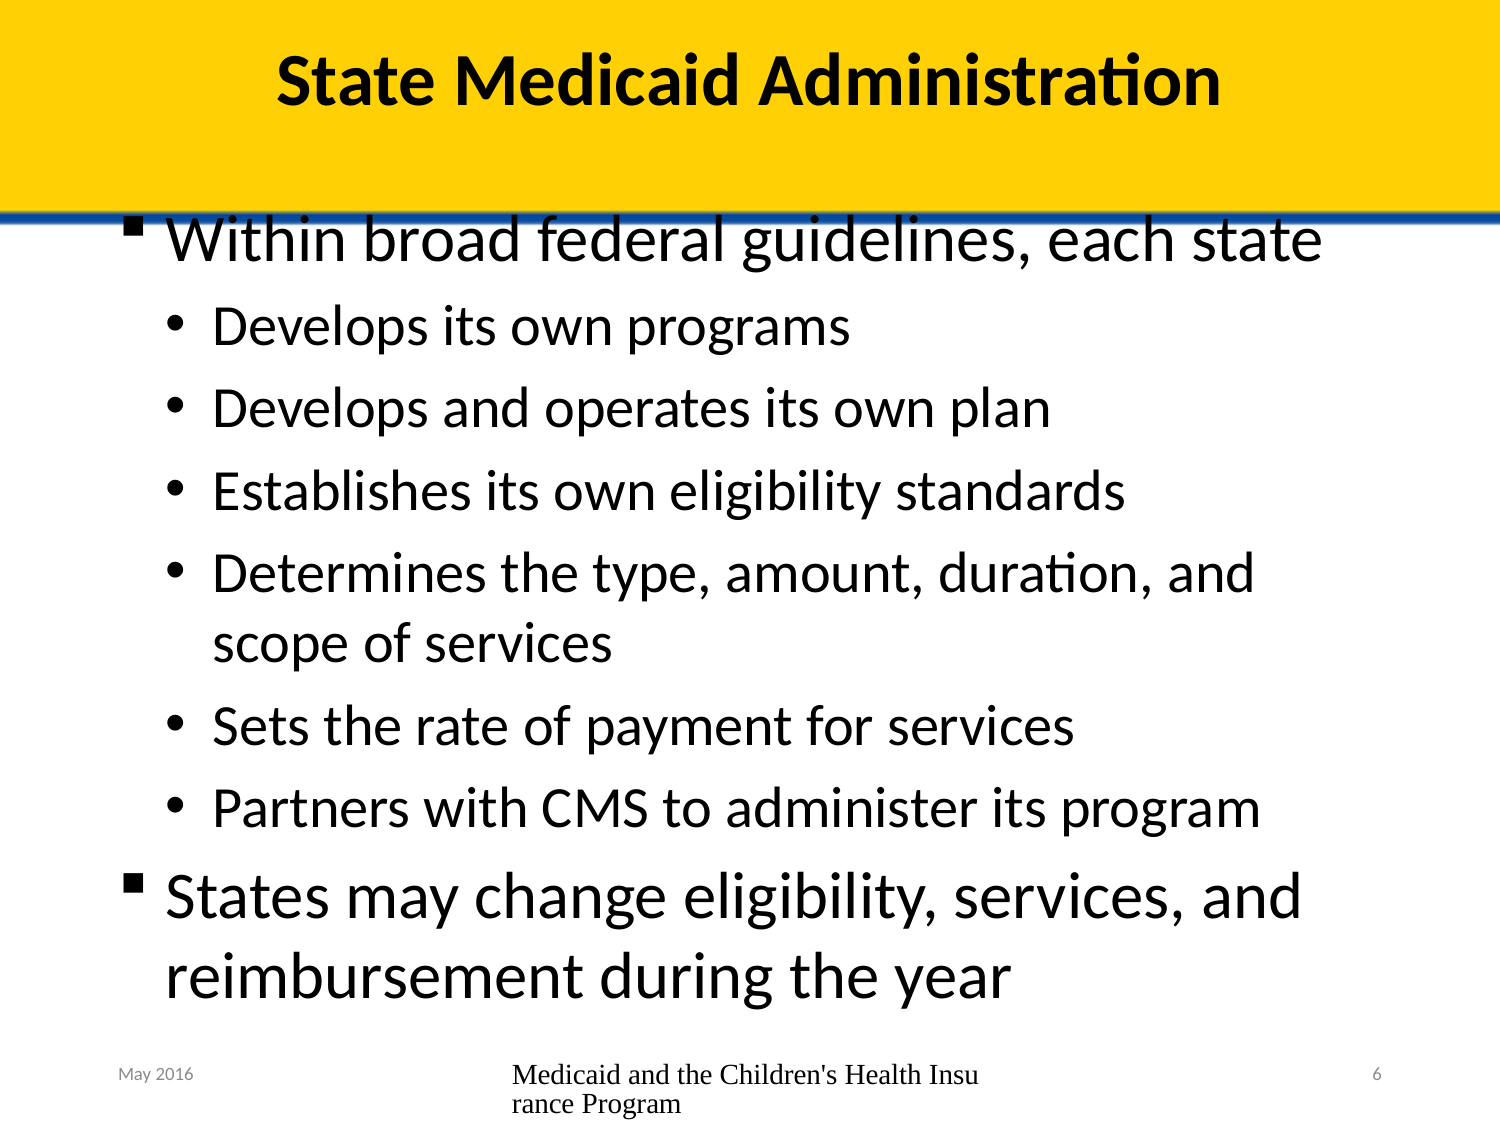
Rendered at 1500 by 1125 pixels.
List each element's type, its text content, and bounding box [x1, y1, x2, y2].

footer Medicaid and the Children's Health Insurance Program [496, 1042, 1004, 1103]
title State Medicaid Administration [103, 2, 1397, 161]
list Within broad federal guidelines, each state Develops its own programs Develops and operates its own plan Establishes its own eligibility standards Determines the type, amount, duration, and scope of services Sets the rate of payment for services Partners with CMS to administer its program States may change eligibility, services, and reimbursement during the year [103, 186, 1397, 1014]
slide_number 6 [1059, 1042, 1397, 1103]
picture [0, 0, 1500, 1125]
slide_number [103, 1042, 441, 1103]
